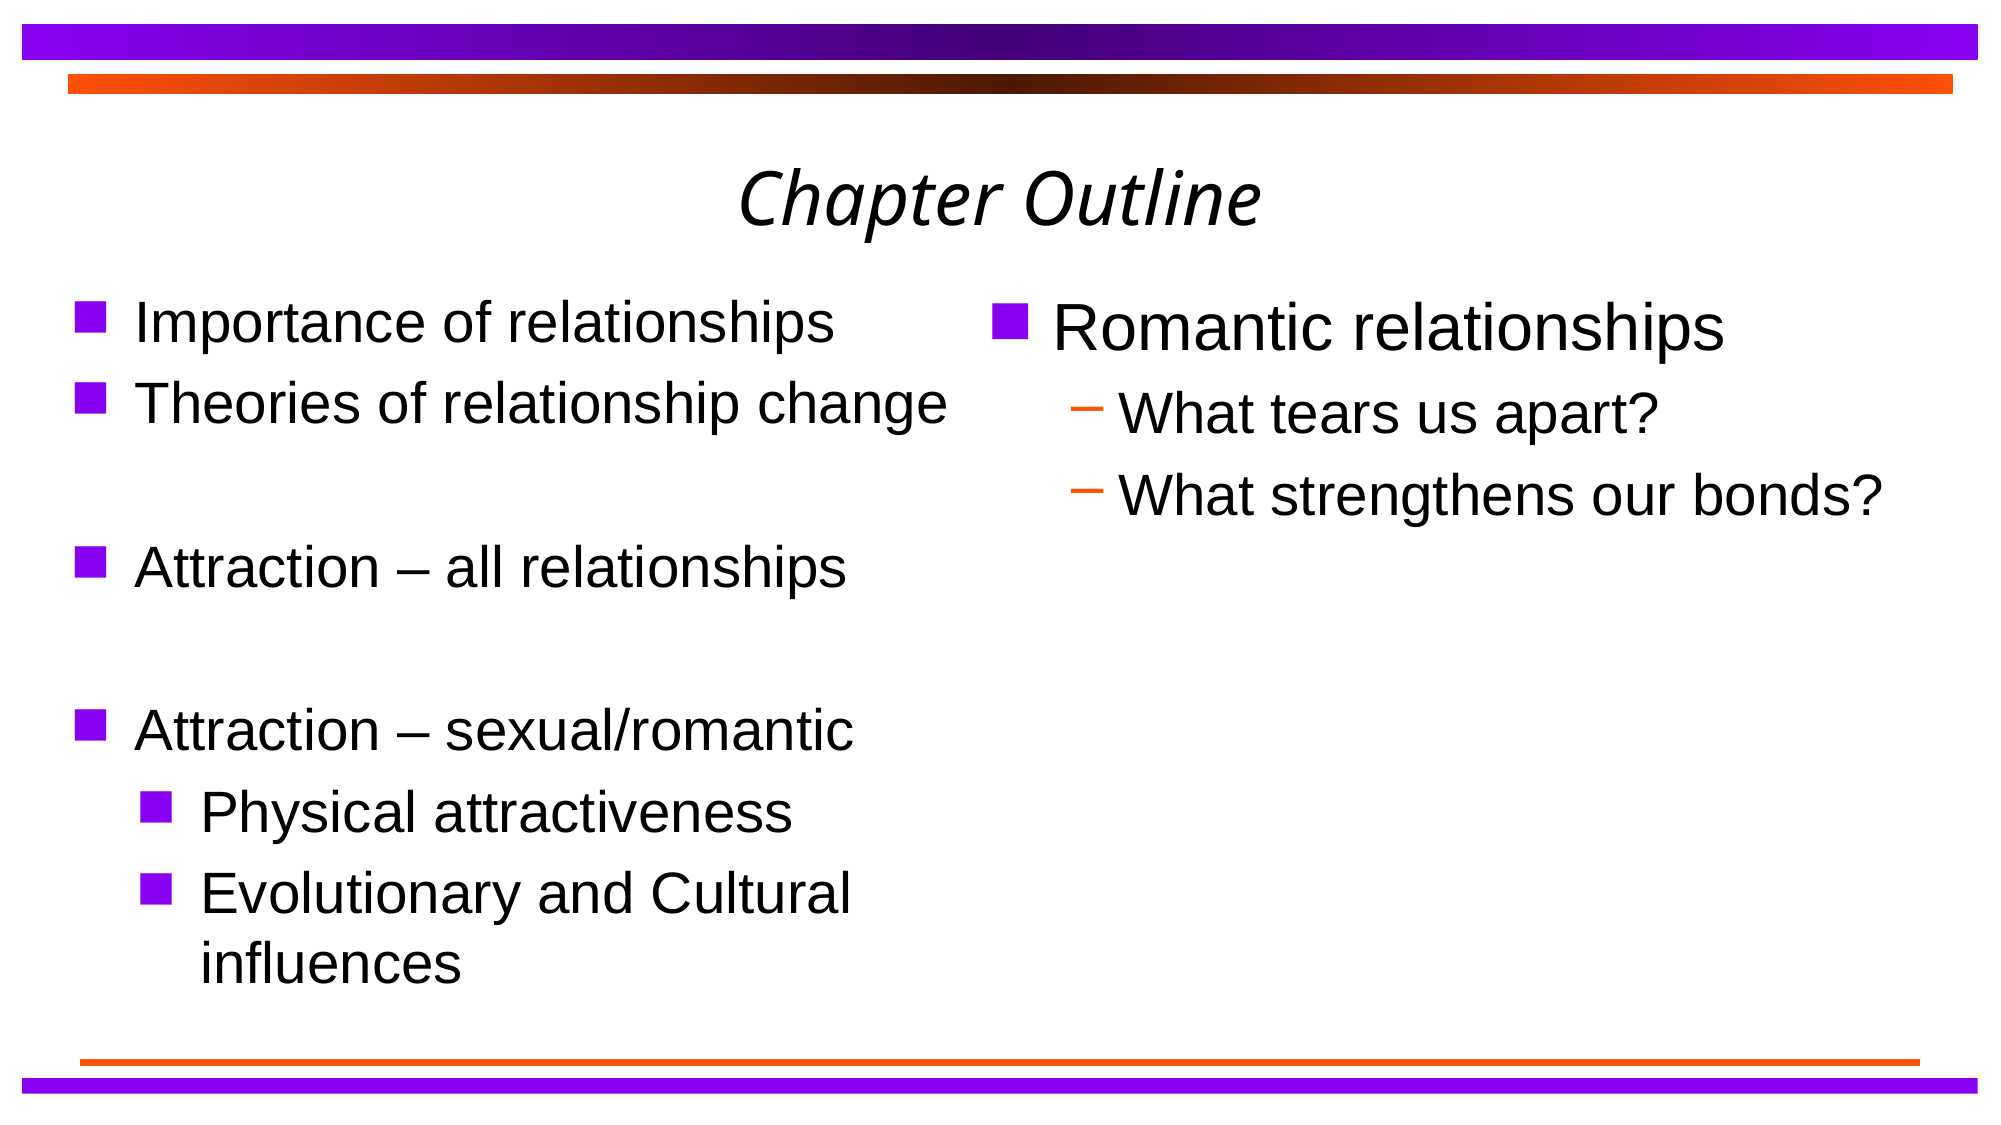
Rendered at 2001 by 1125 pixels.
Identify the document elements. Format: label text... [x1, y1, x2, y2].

title Chapter Outline [150, 99, 1850, 276]
list Importance of relationships Theories of relationship change Attraction – all relationships Attraction – sexual/romantic Physical attractiveness Evolutionary and Cultural influences [63, 276, 981, 1025]
text_box Romantic relationships What tears us apart? What strengthens our bonds? [981, 276, 2000, 1025]
